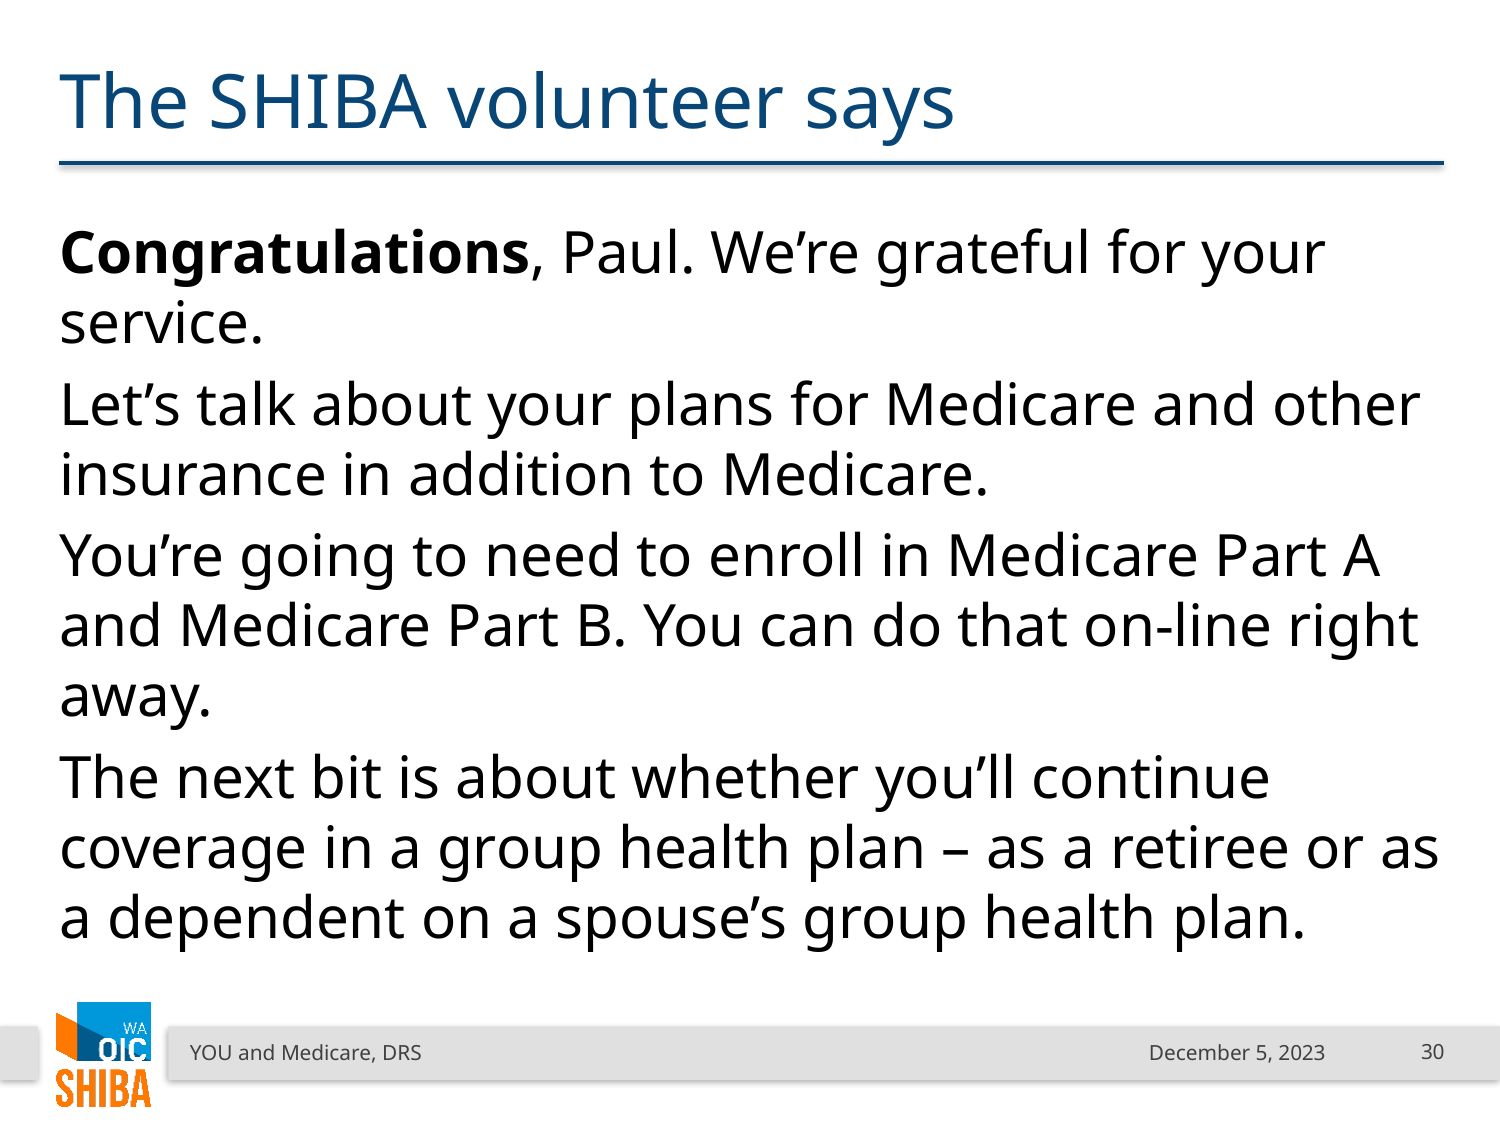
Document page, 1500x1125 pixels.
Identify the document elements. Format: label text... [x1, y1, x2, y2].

list Congratulations, Paul. We’re grateful for your service. Let’s talk about your plans for Medicare and other insurance in addition to Medicare. You’re going to need to enroll in Medicare Part A and Medicare Part B. You can do that on-line right away. The next bit is about whether you’ll continue coverage in a group health plan – as a retiree or as a dependent on a spouse’s group health plan. [59, 215, 1445, 958]
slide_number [975, 1035, 1326, 1069]
slide_number 30 [1339, 1035, 1445, 1069]
title The SHIBA volunteer says [59, 53, 1445, 164]
footer YOU and Medicare, DRS [190, 1035, 785, 1069]
picture [56, 1002, 151, 1107]
